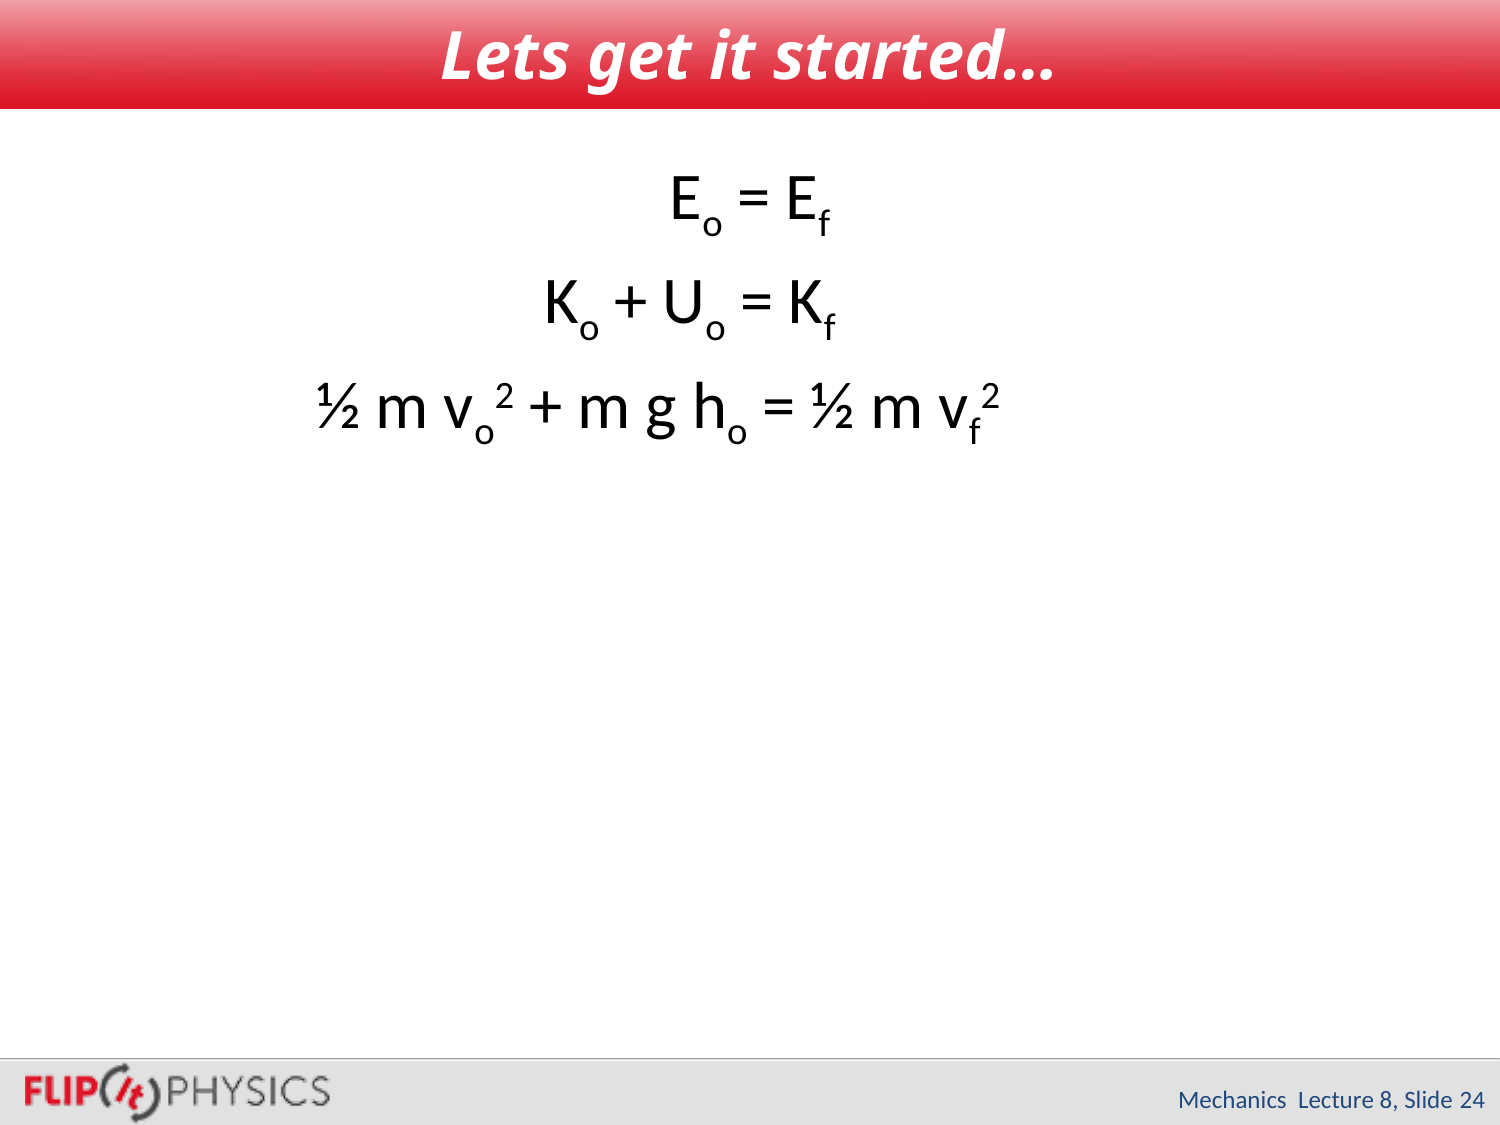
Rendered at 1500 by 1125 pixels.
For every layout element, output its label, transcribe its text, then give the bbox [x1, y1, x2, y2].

title Lets get it started… [75, 15, 1425, 91]
picture [0, 0, 1500, 109]
picture [0, 1058, 1500, 1125]
list Eo = Ef Ko + Uo = Kf ½ m vo2 + m g ho = ½ m vf2 [75, 145, 1425, 1010]
slide_number Mechanics Lecture 8, Slide 24 [1100, 1071, 1500, 1125]
